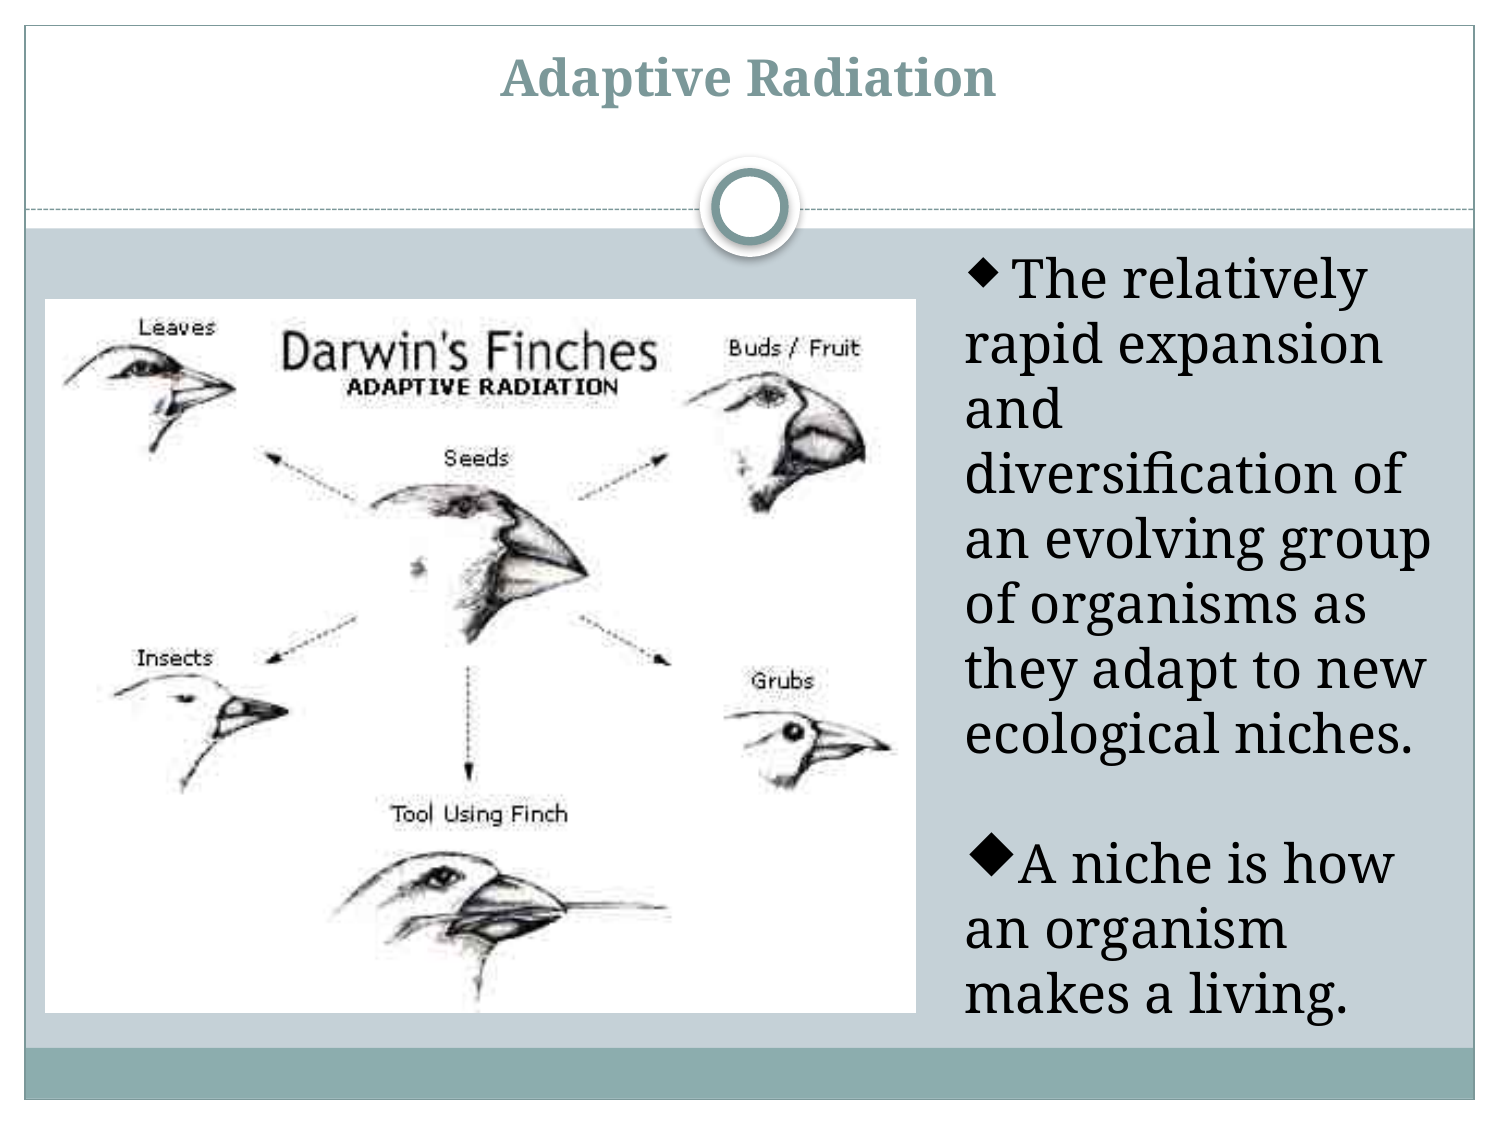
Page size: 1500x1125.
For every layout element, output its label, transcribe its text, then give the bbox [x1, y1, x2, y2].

title Adaptive Radiation [49, 37, 1450, 162]
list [45, 299, 916, 1013]
text_box The relatively rapid expansion and diversification of an evolving group of organisms as they adapt to new ecological niches. A niche is how an organism makes a living. [949, 237, 1450, 1032]
